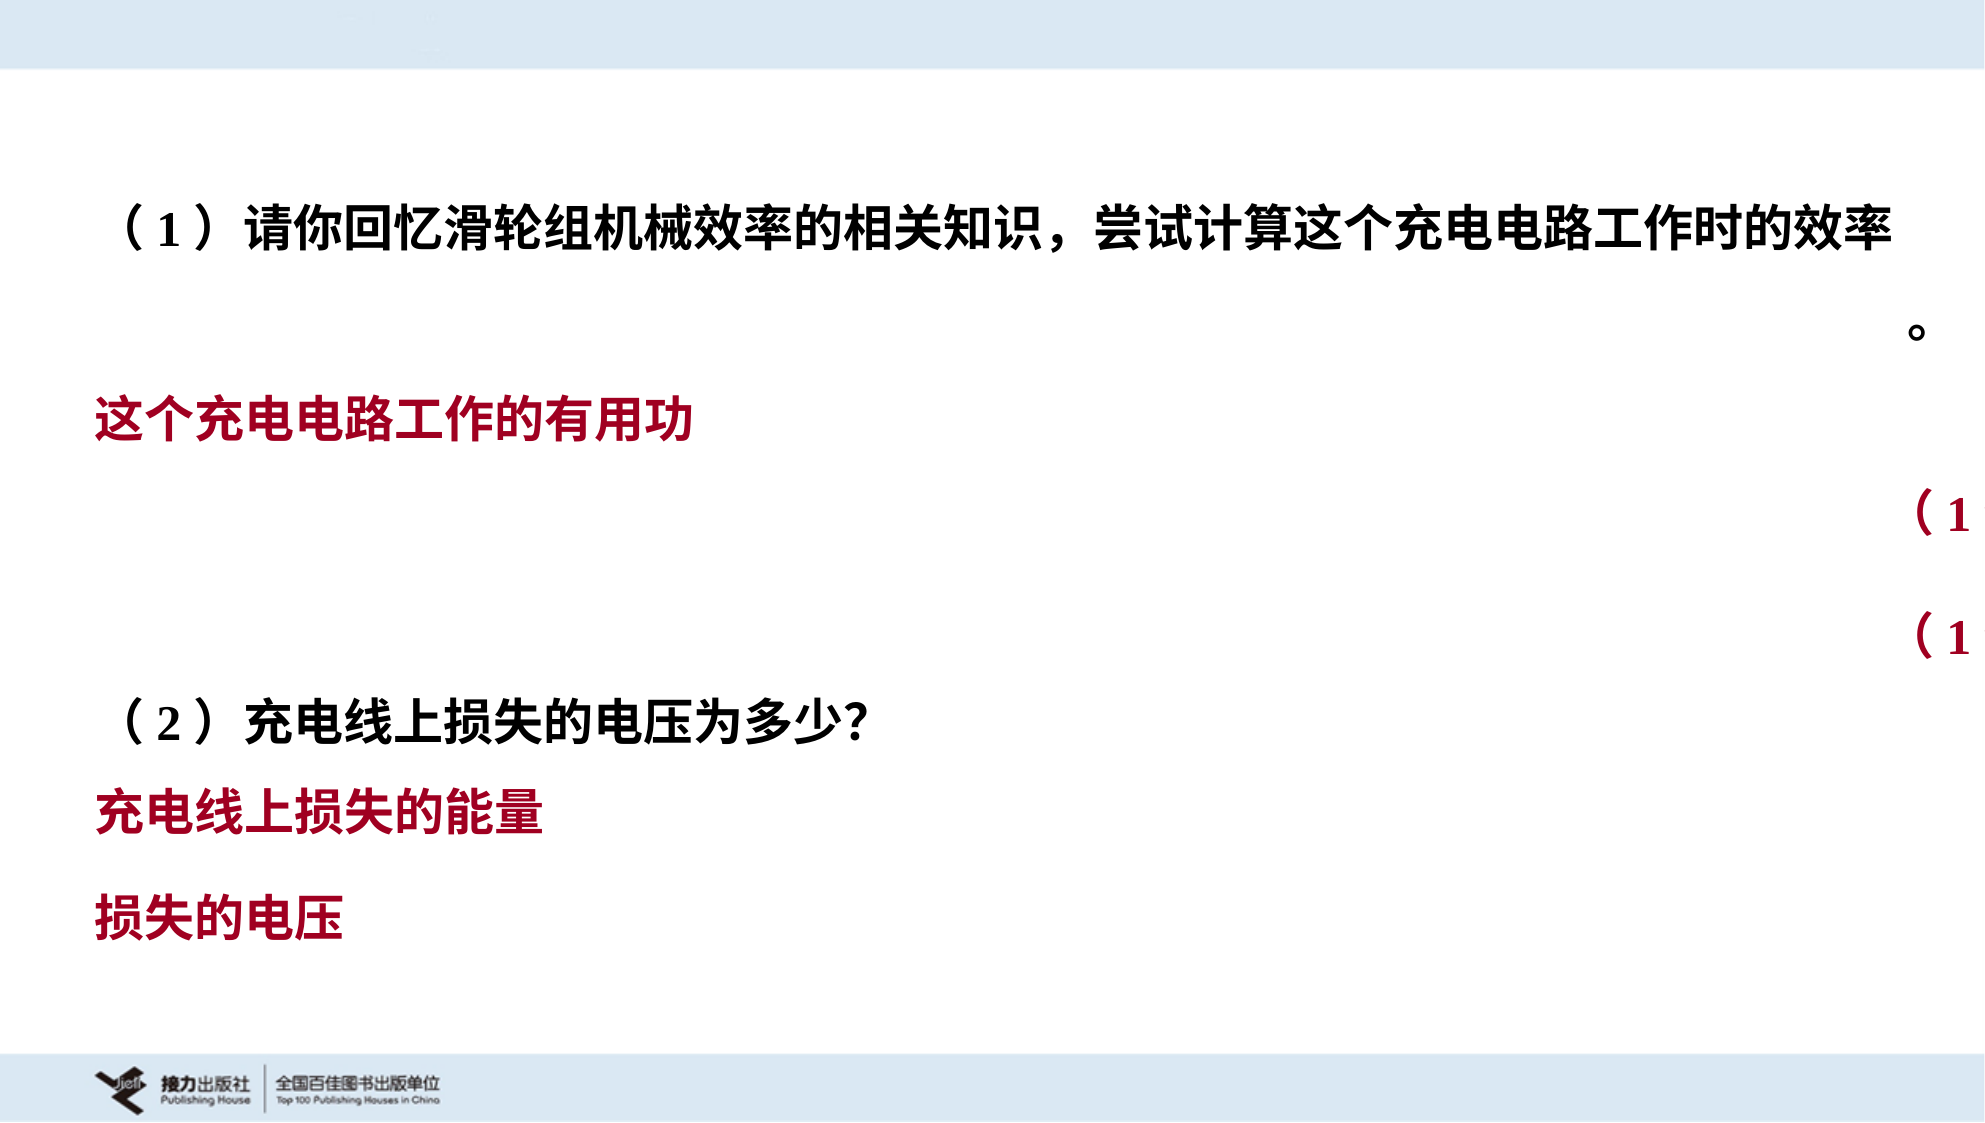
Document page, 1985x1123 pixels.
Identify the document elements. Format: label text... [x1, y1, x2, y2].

picture [0, 0, 1985, 1122]
text_box （2）充电线上损失的电压为多少？ [94, 663, 1892, 751]
